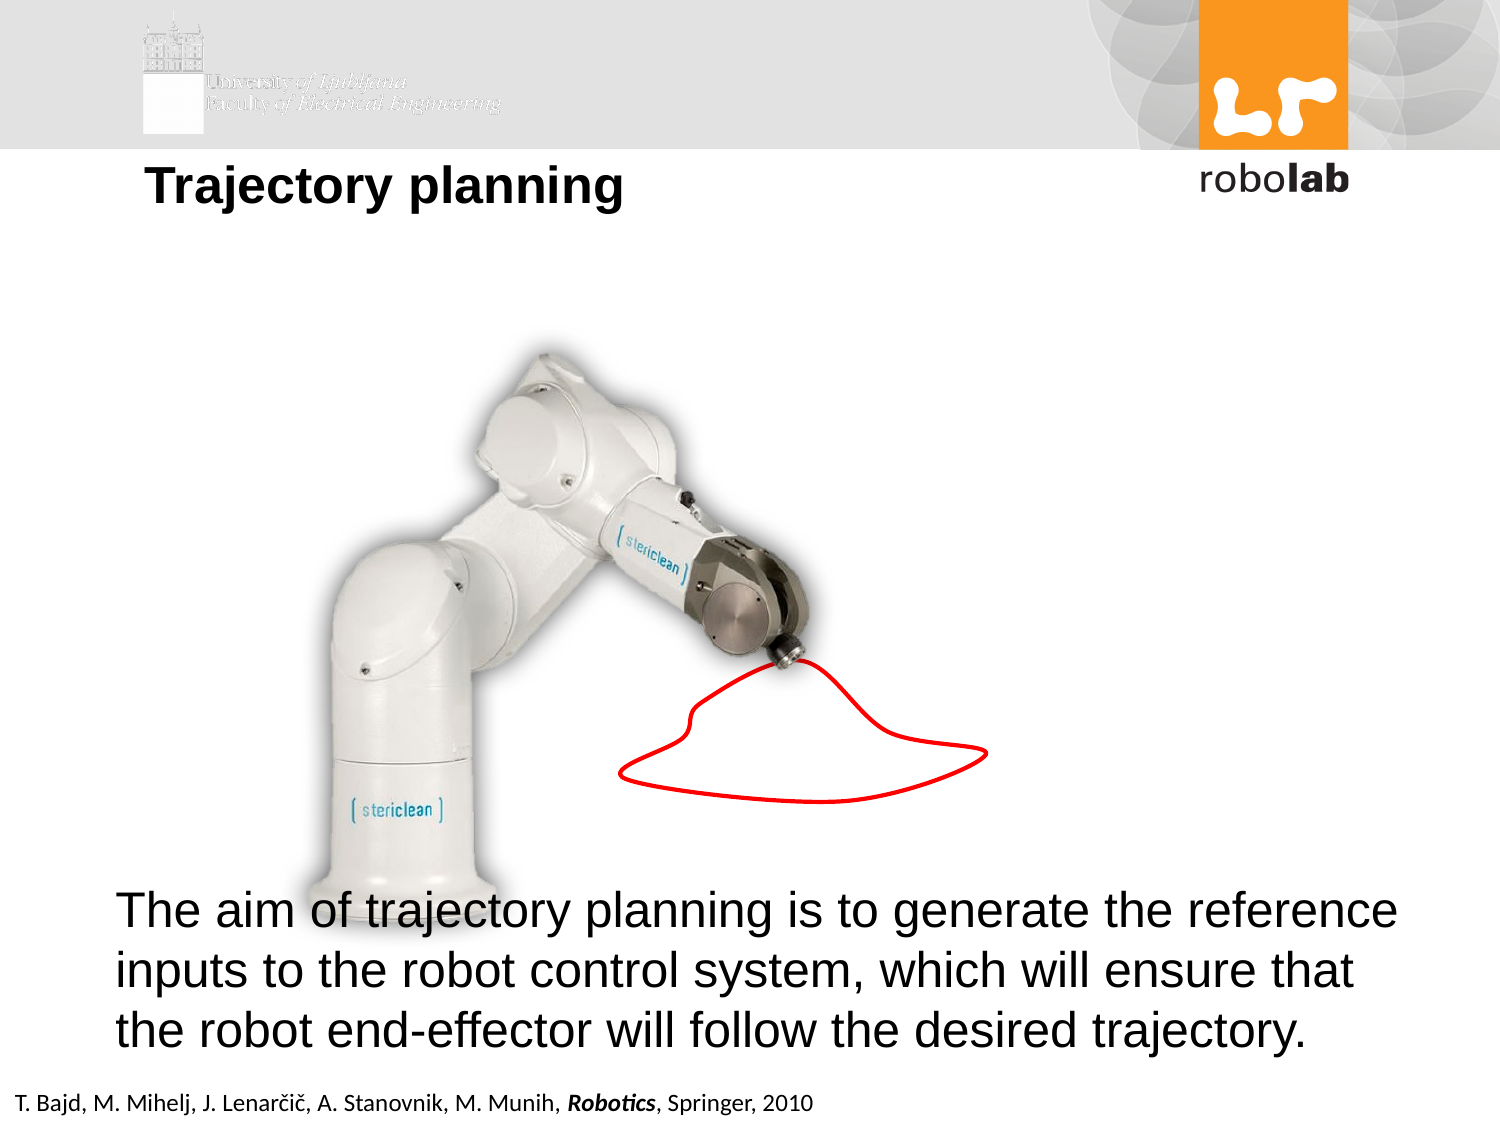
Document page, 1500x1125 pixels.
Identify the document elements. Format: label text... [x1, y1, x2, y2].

picture [998, 0, 1500, 196]
picture [143, 10, 501, 94]
text_box [844, 688, 989, 804]
list The aim of trajectory planning is to generate the reference inputs to the robot control system, which will ensure that the robot end-effector will follow the desired trajectory. [100, 869, 1447, 1083]
title Trajectory planning [129, 94, 1311, 272]
picture [300, 349, 822, 933]
